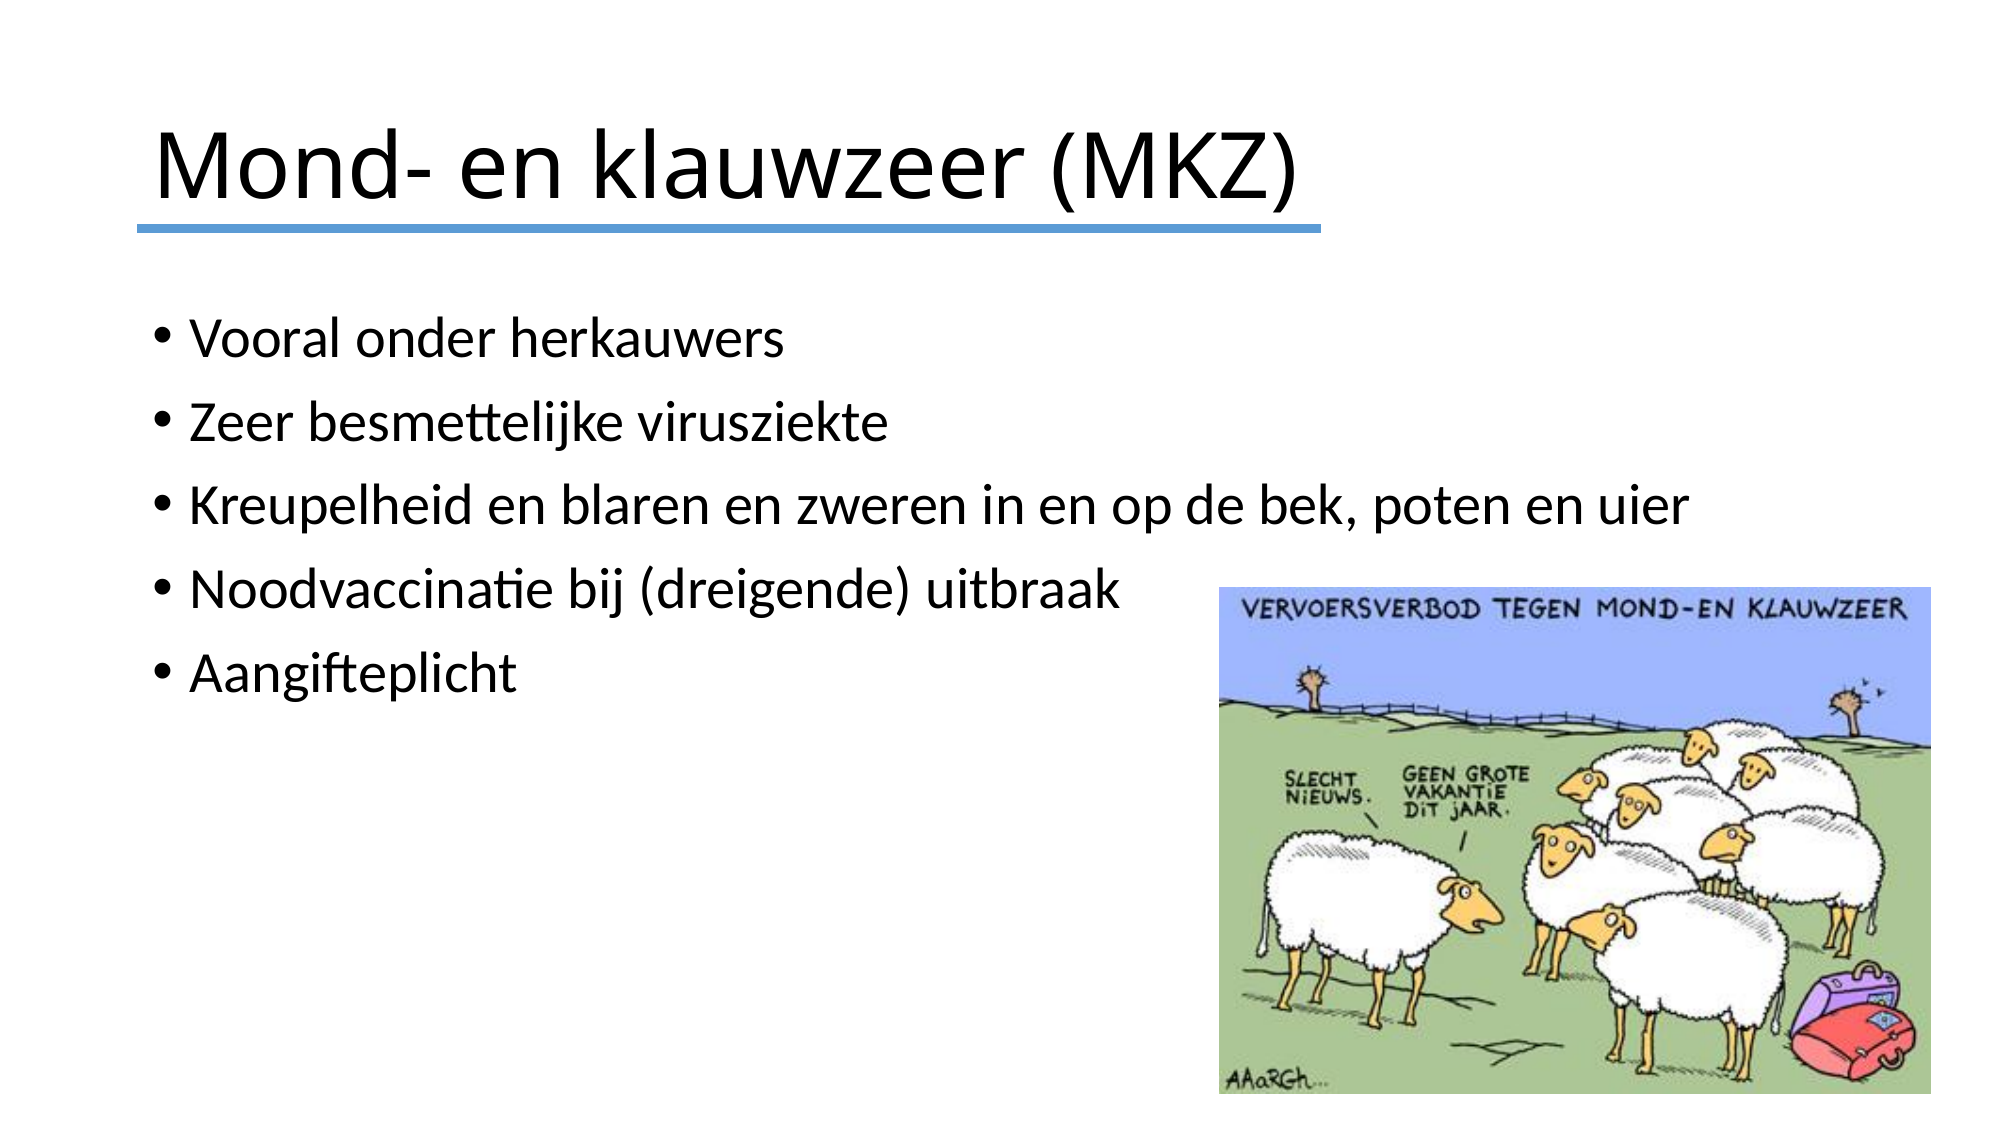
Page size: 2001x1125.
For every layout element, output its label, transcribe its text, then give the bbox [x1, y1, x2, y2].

title Mond- en klauwzeer (MKZ) [137, 59, 1863, 278]
list Vooral onder herkauwers Zeer besmettelijke virusziekte Kreupelheid en blaren en zweren in en op de bek, poten en uier Noodvaccinatie bij (dreigende) uitbraak Aangifteplicht [137, 299, 1863, 1014]
picture [1218, 587, 1931, 1094]
